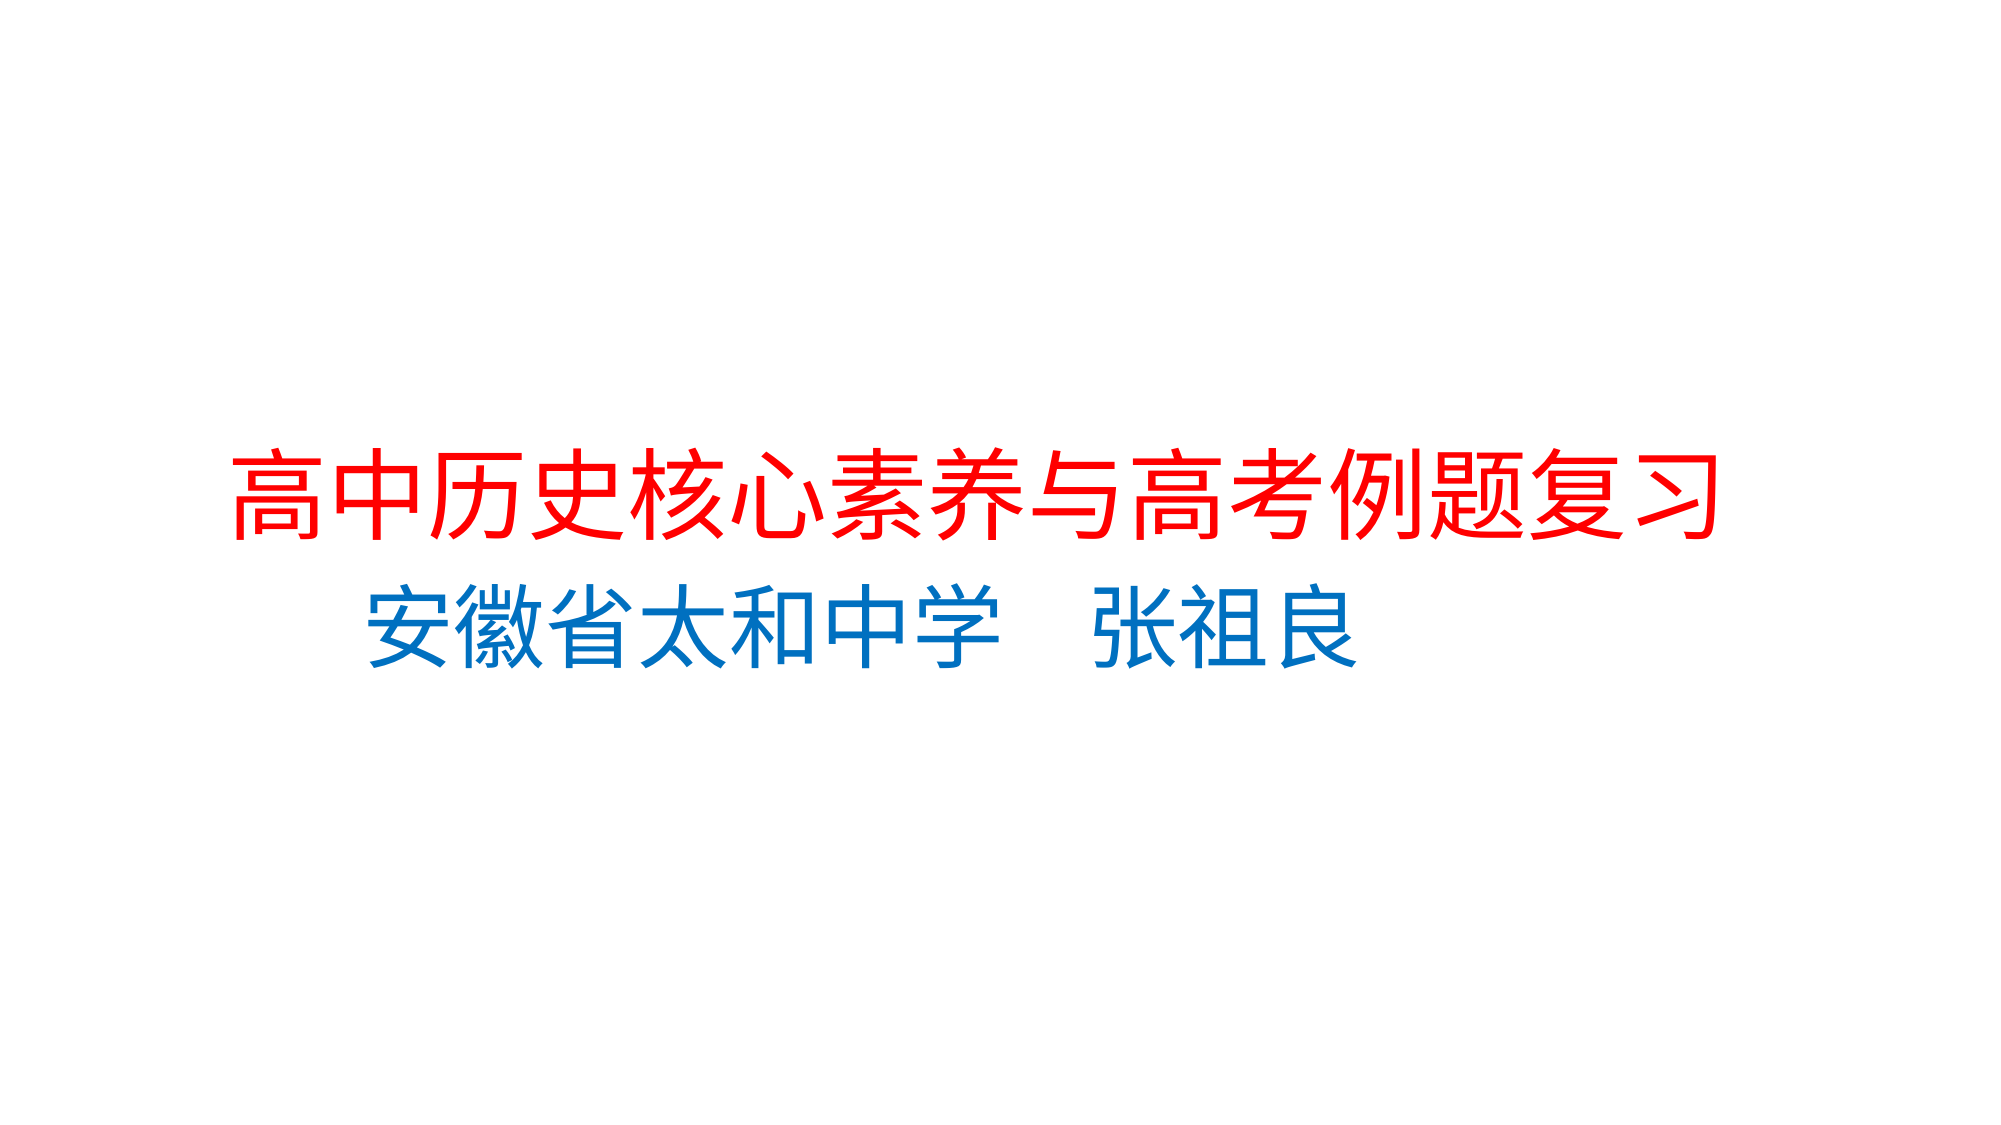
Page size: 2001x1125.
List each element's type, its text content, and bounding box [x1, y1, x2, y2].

list 高中历史核心素养与高考例题复习 安徽省太和中学 张祖良 [53, 40, 1906, 1014]
